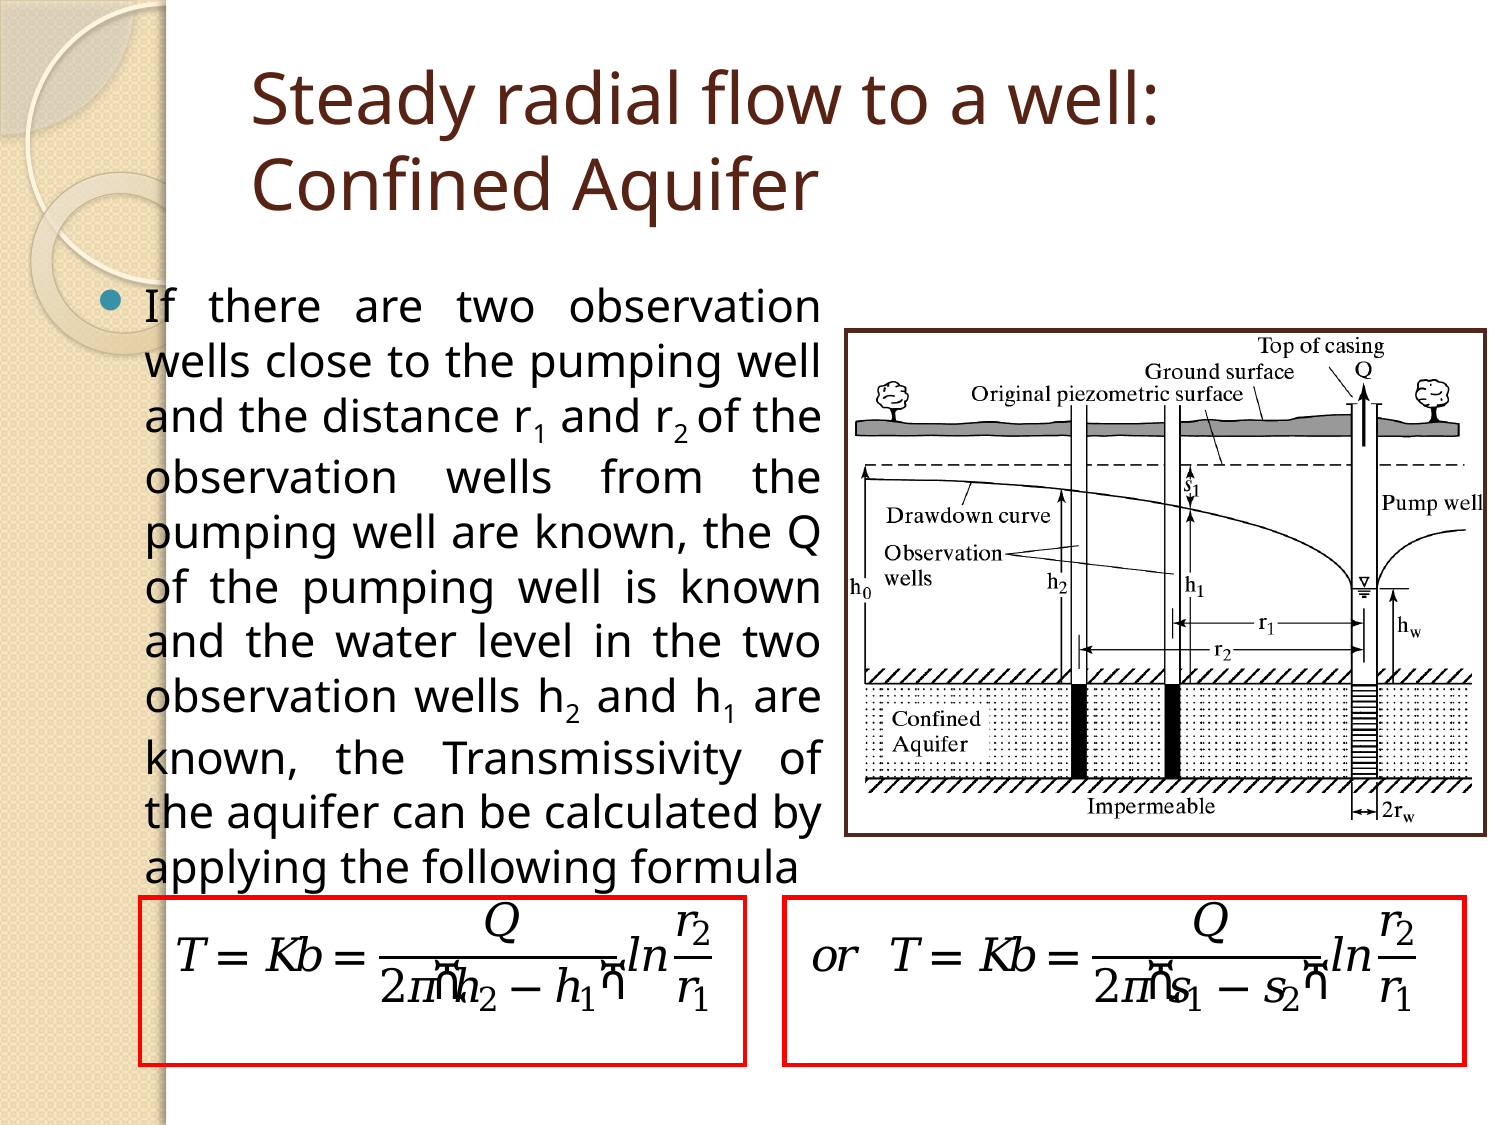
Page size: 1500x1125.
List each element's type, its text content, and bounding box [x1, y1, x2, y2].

picture [141, 899, 743, 1063]
list If there are two observation wells close to the pumping well and the distance r1 and r2 of the observation wells from the pumping well are known, the Q of the pumping well is known and the water level in the two observation wells h2 and h1 are known, the Transmissivity of the aquifer can be calculated by applying the following formula [75, 270, 838, 913]
title Steady radial flow to a well: Confined Aquifer [235, 45, 1466, 233]
picture [786, 899, 1463, 1063]
picture [848, 332, 1484, 834]
